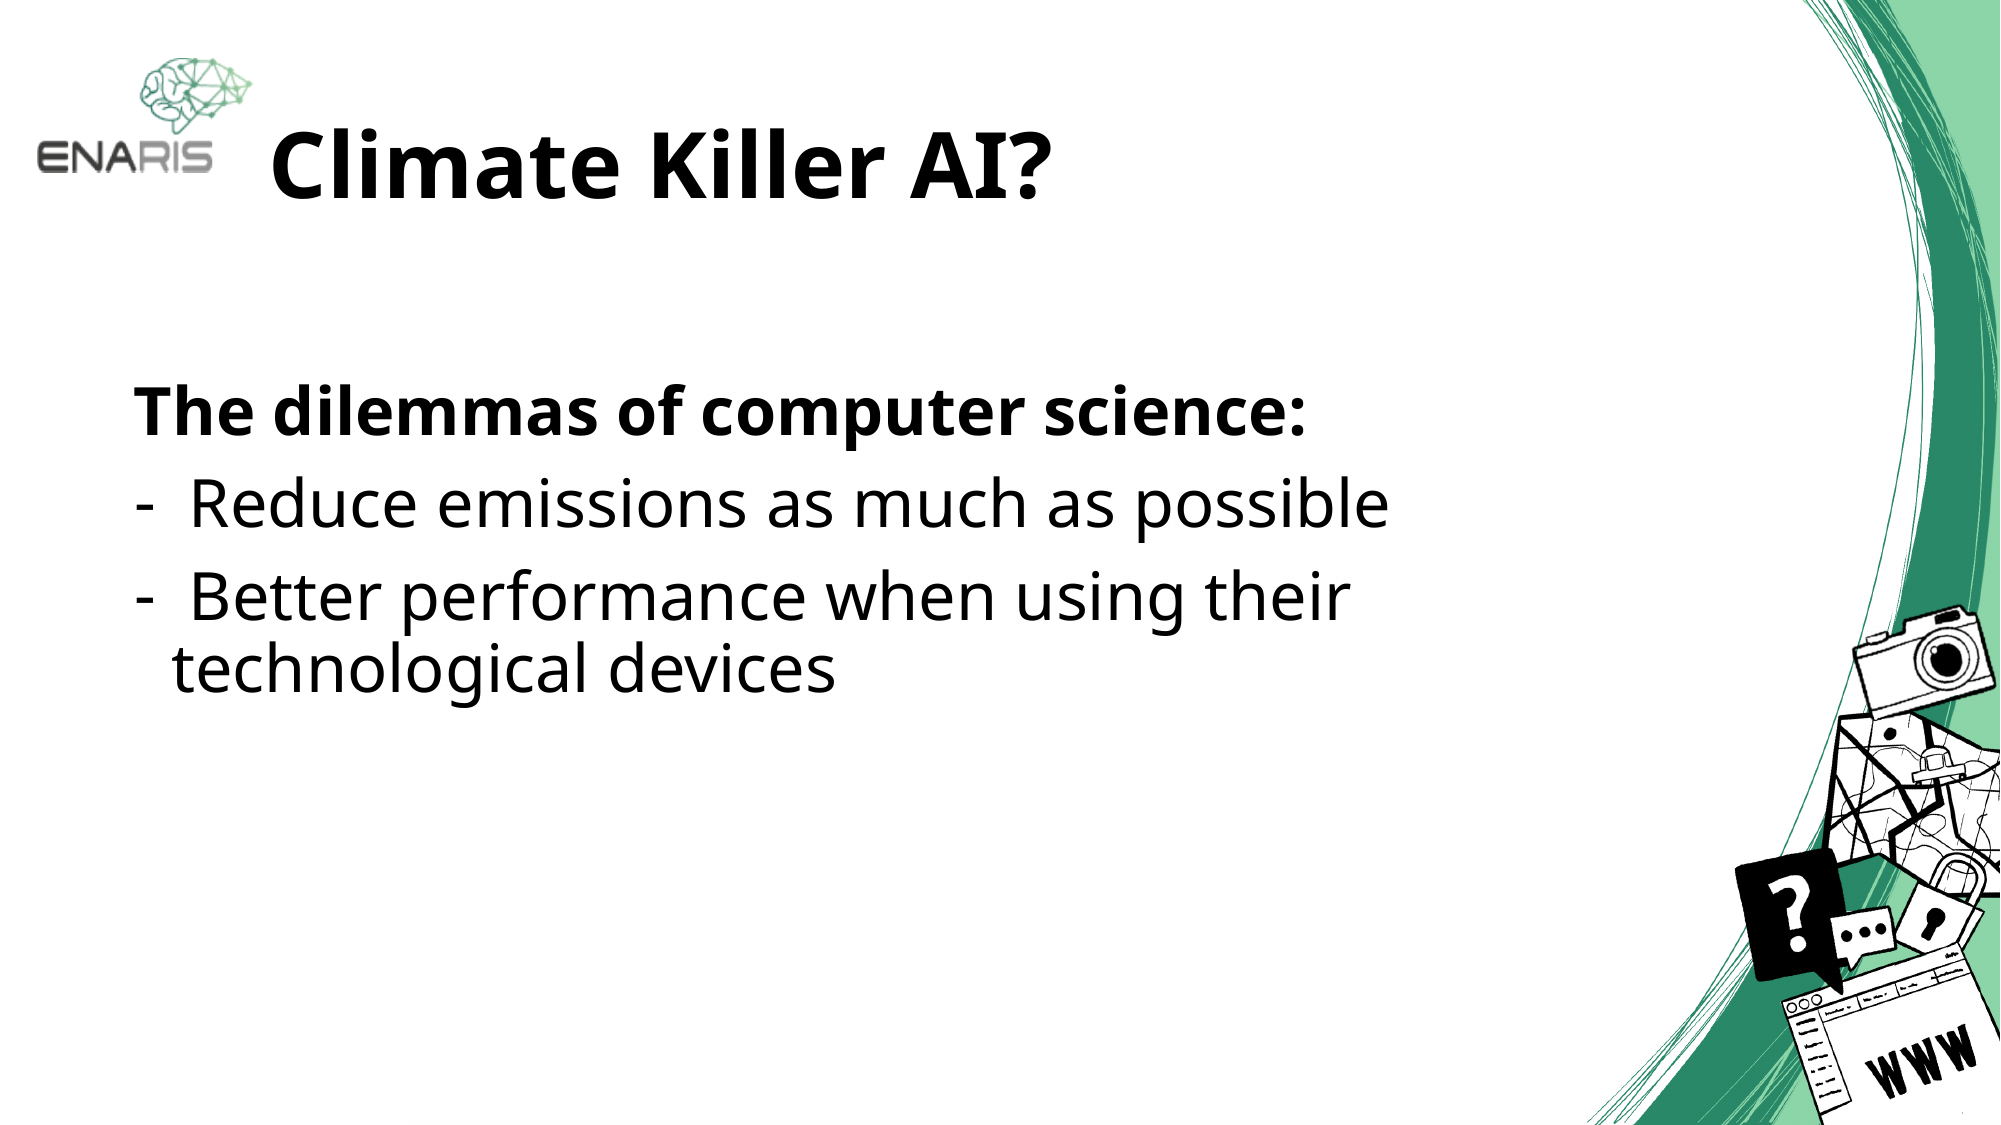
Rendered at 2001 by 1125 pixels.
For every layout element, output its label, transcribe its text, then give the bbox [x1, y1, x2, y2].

title Climate Killer AI? [253, 59, 1863, 278]
picture [37, 58, 254, 173]
list The dilemmas of computer science: Reduce emissions as much as possible Better performance when using their technological devices [118, 369, 1709, 925]
picture [408, 0, 2000, 1125]
